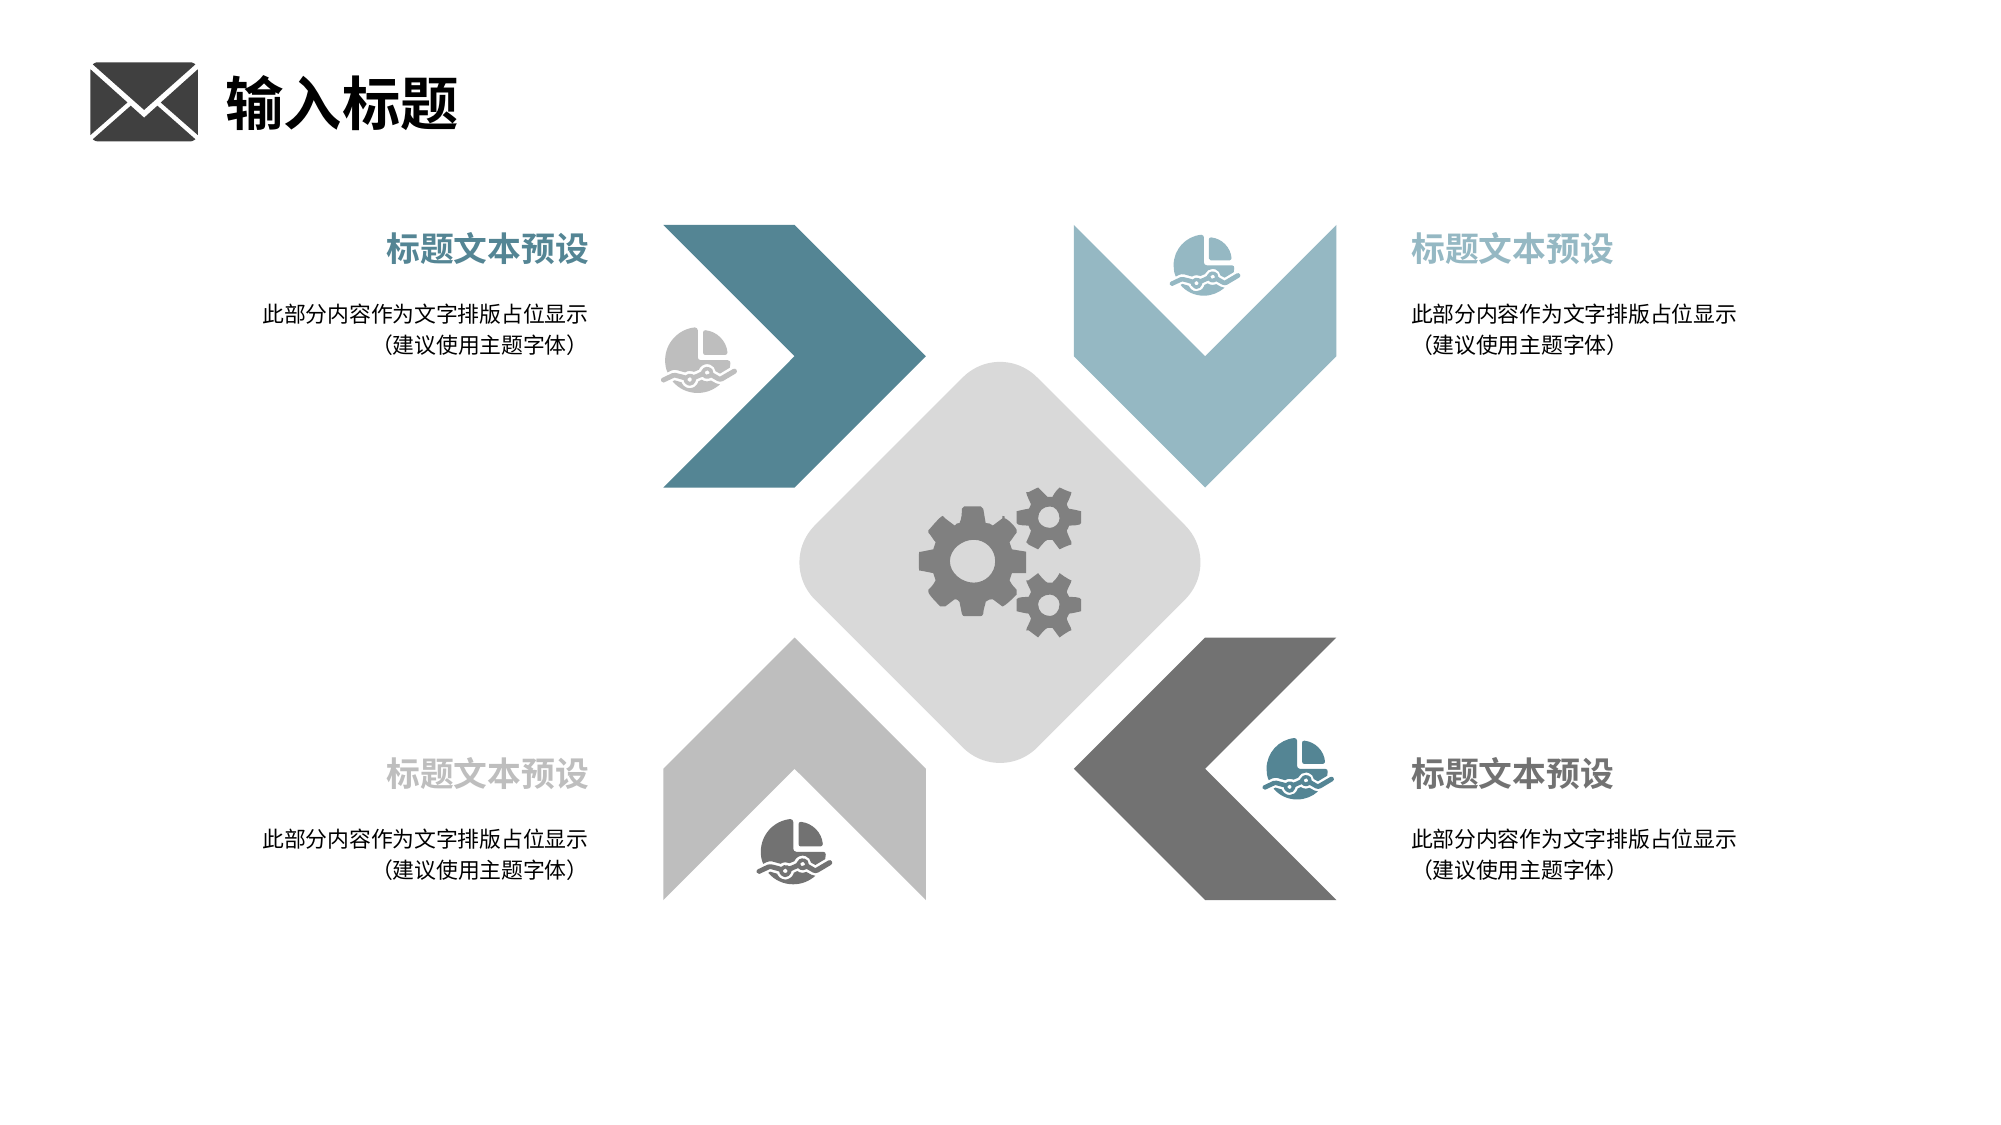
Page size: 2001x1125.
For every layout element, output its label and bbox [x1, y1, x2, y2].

text_box [197, 224, 1803, 901]
text_box [90, 59, 481, 146]
